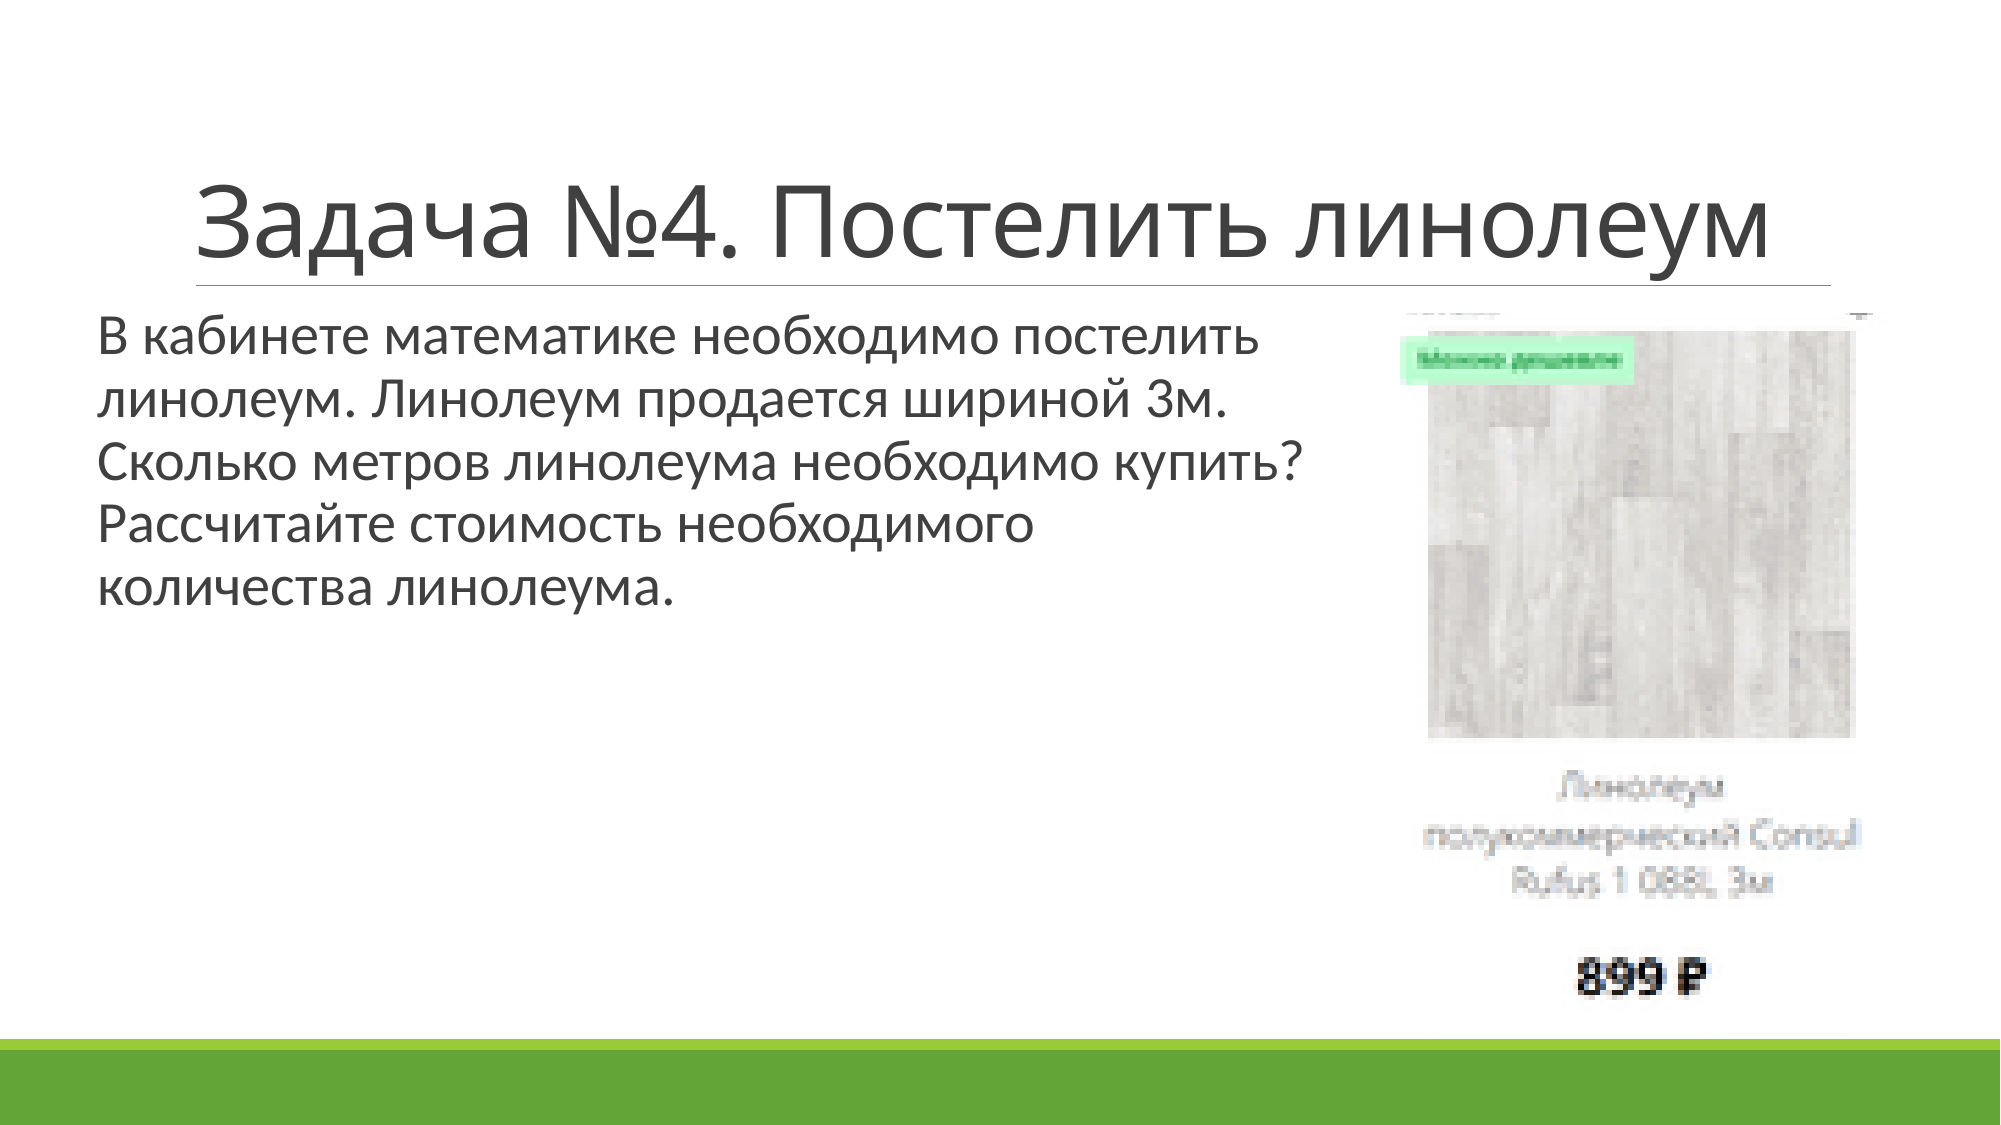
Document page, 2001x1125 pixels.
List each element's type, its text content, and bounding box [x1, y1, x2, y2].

list В кабинете математике необходимо постелить линолеум. Линолеум продается шириной 3м. Сколько метров линолеума необходимо купить? Рассчитайте стоимость необходимого количества линолеума. [82, 296, 1310, 999]
title Задача №4. Постелить линолеум [180, 47, 1830, 285]
picture [1383, 312, 1891, 1039]
